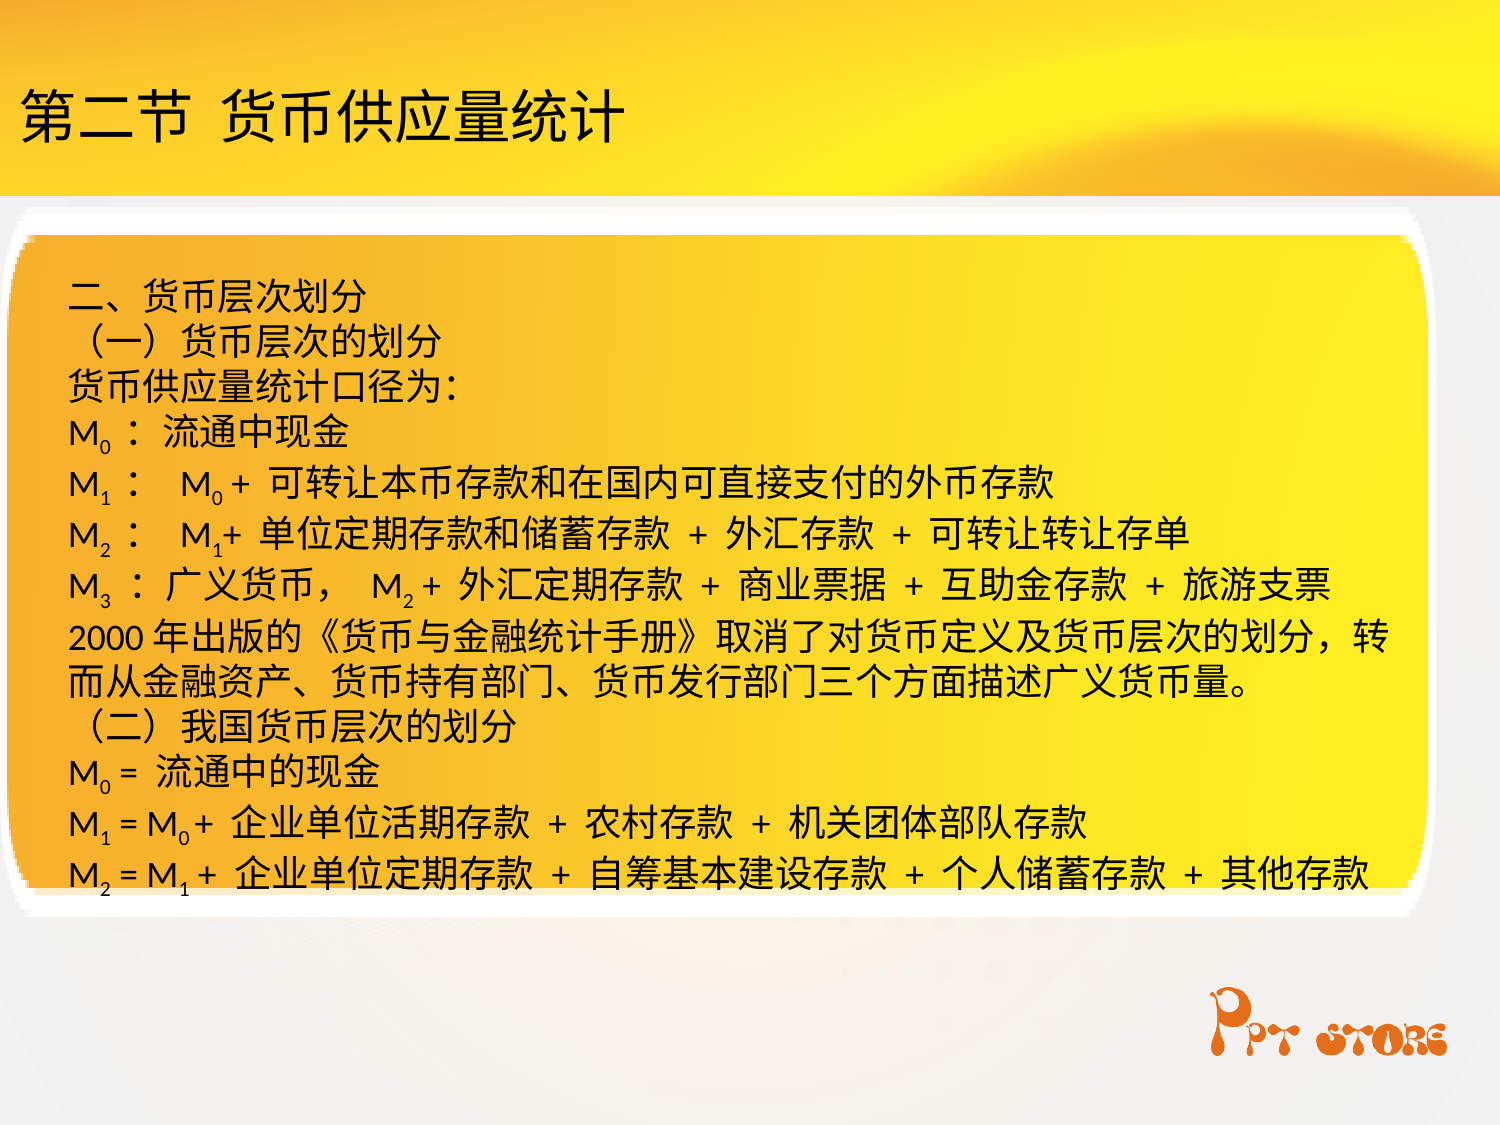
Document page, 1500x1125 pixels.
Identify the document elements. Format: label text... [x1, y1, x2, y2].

picture [0, 0, 1500, 1125]
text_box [0, 207, 1436, 918]
title 第二节 货币供应量统计 [0, 56, 999, 173]
